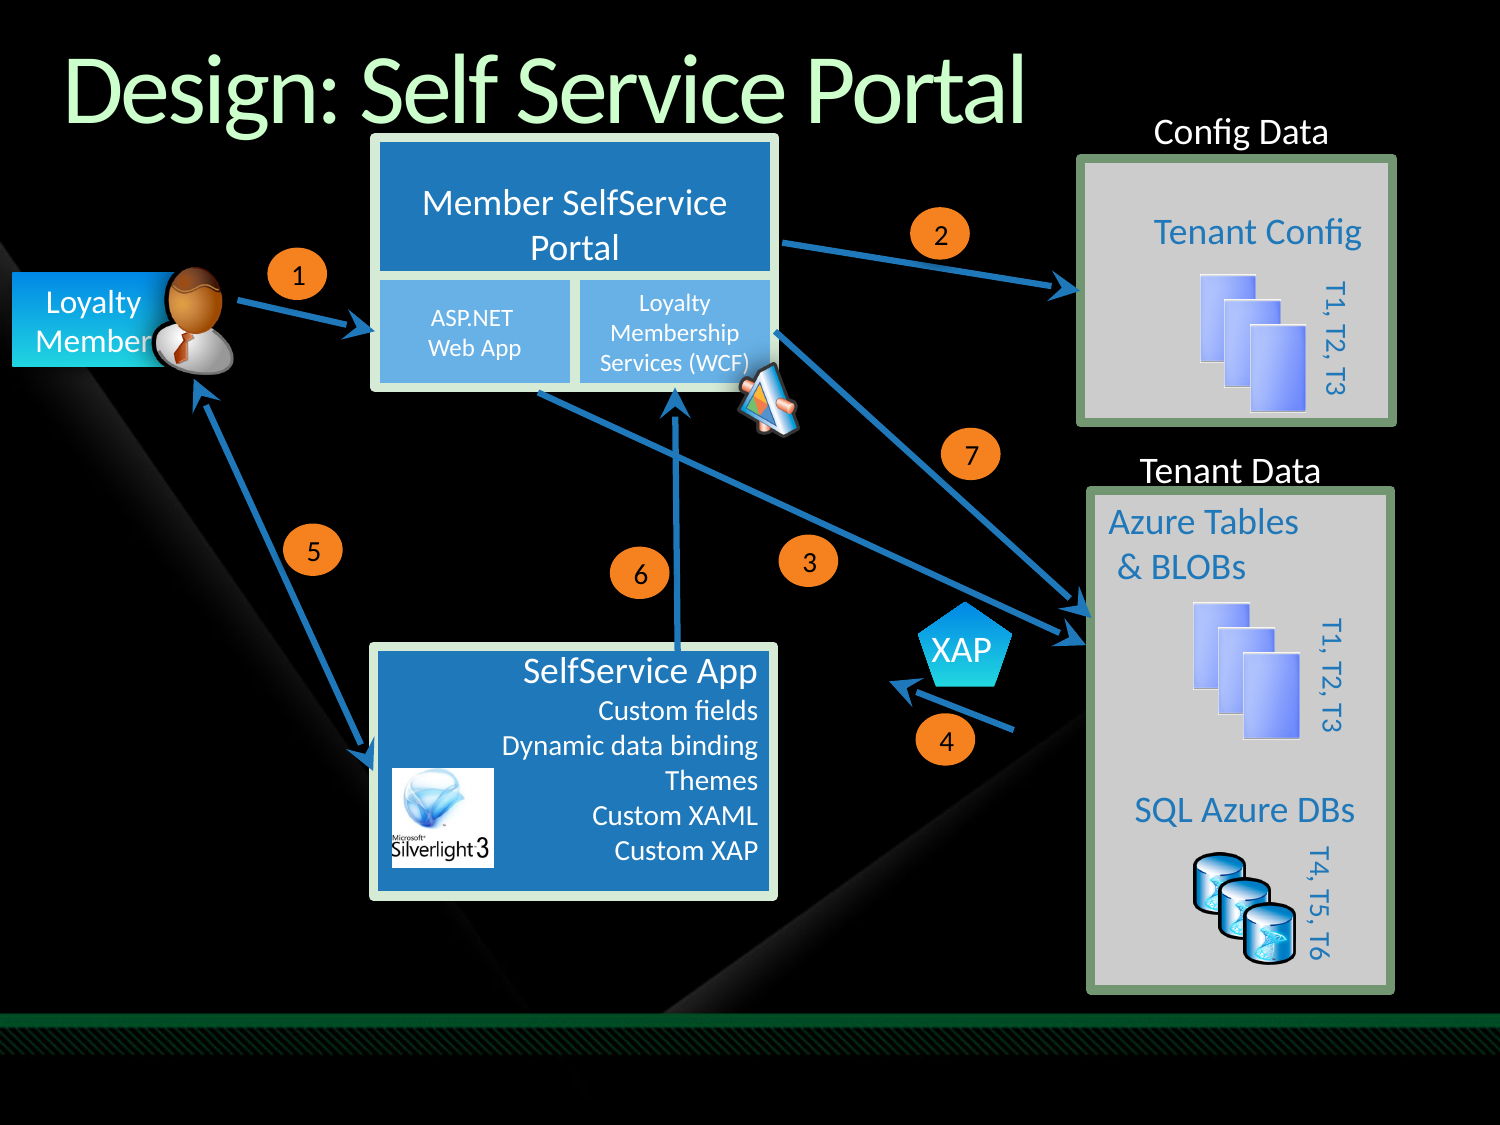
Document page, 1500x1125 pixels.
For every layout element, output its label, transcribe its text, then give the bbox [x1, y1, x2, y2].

text_box T4, T5, T6 [1297, 832, 1347, 977]
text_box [916, 601, 1013, 680]
text_box Config Data [1138, 99, 1345, 154]
text_box Member SelfService Portal [370, 133, 779, 273]
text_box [237, 299, 376, 332]
text_box [1086, 486, 1395, 995]
text_box 2 [910, 207, 970, 242]
text_box 1 [267, 247, 328, 299]
text_box Tenant Config [1139, 199, 1378, 260]
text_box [537, 392, 1087, 646]
text_box SQL Azure DBs [1119, 777, 1371, 838]
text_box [86, 484, 480, 665]
text_box Tenant Data [1124, 438, 1337, 489]
title Design: Self Service Portal [62, 37, 1438, 147]
text_box ASP.NET Web App [370, 271, 579, 392]
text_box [774, 330, 1092, 619]
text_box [12, 262, 238, 379]
text_box 4 [915, 742, 976, 766]
text_box Azure Tables & BLOBs [1098, 489, 1394, 595]
text_box Loyalty Membership Services (WCF) [578, 271, 779, 392]
picture [0, 0, 1500, 1125]
text_box SelfService App Custom fields Dynamic data binding Themes Custom XAML Custom XAP [369, 642, 778, 901]
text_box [888, 680, 1015, 731]
text_box T1, T2, T3 [1309, 603, 1360, 748]
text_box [781, 242, 1081, 292]
text_box [1076, 154, 1397, 427]
text_box T1, T2, T3 [1313, 267, 1363, 412]
